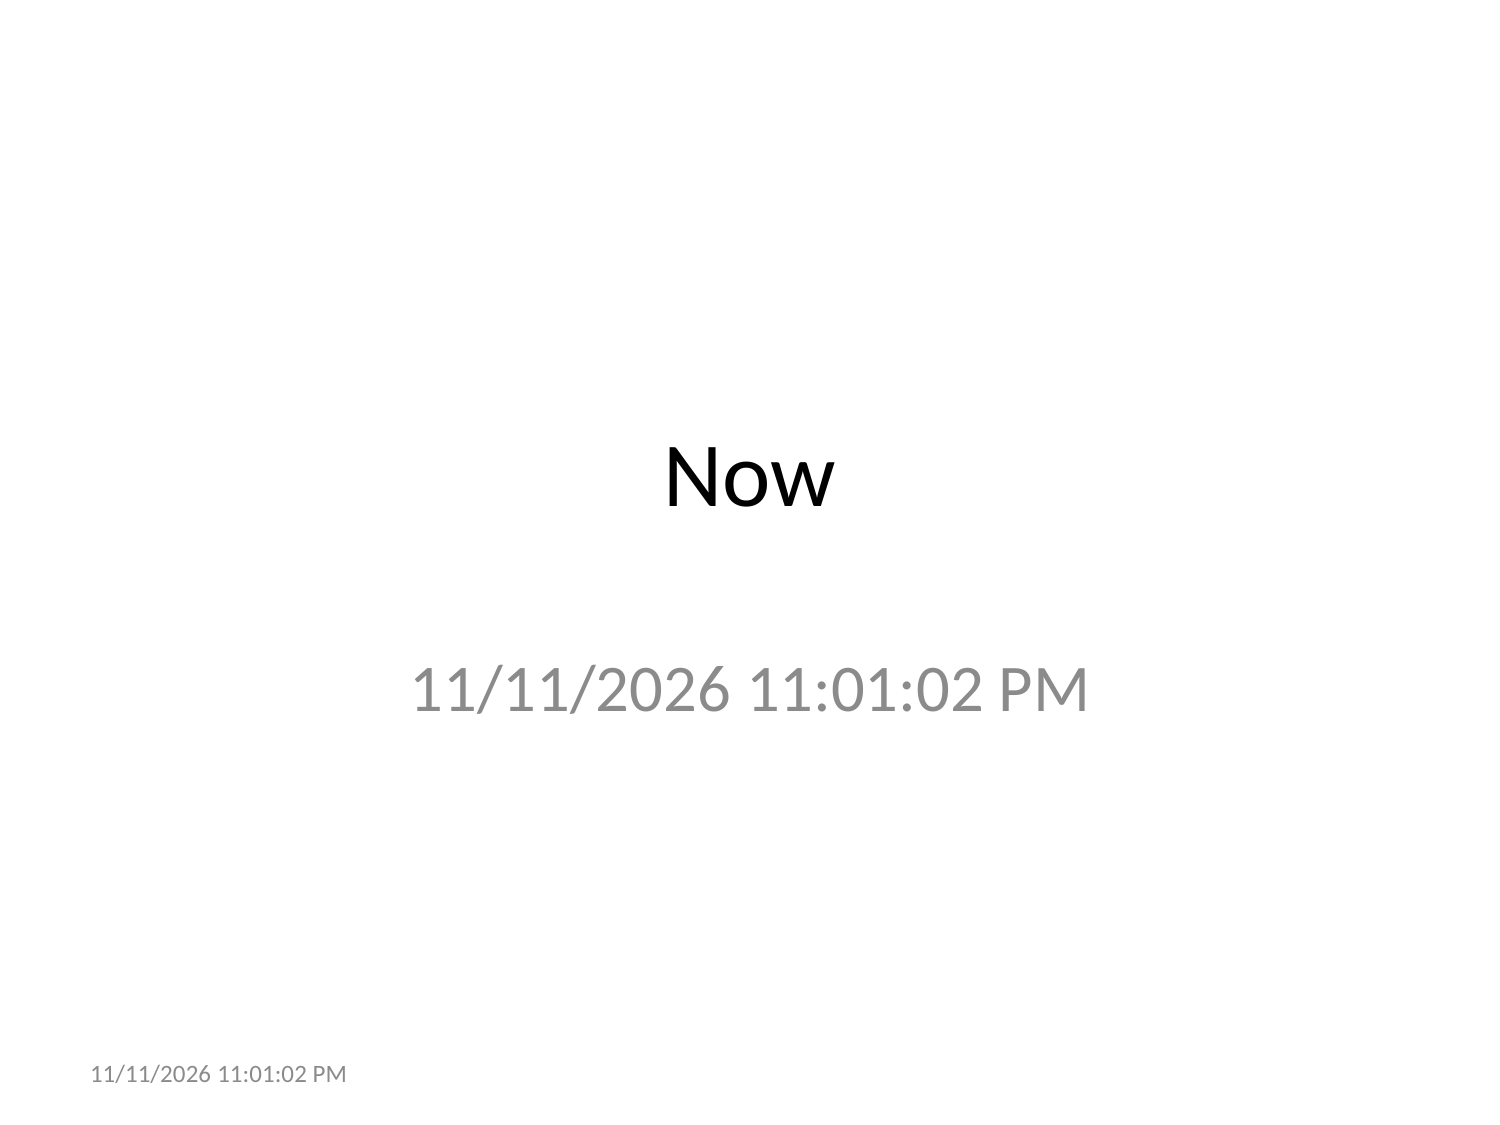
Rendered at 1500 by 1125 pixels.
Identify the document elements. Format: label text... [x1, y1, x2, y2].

subtitle 2011-12-19 10:20:04 AM [225, 637, 1275, 925]
title Now [112, 349, 1388, 591]
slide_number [75, 1042, 425, 1103]
